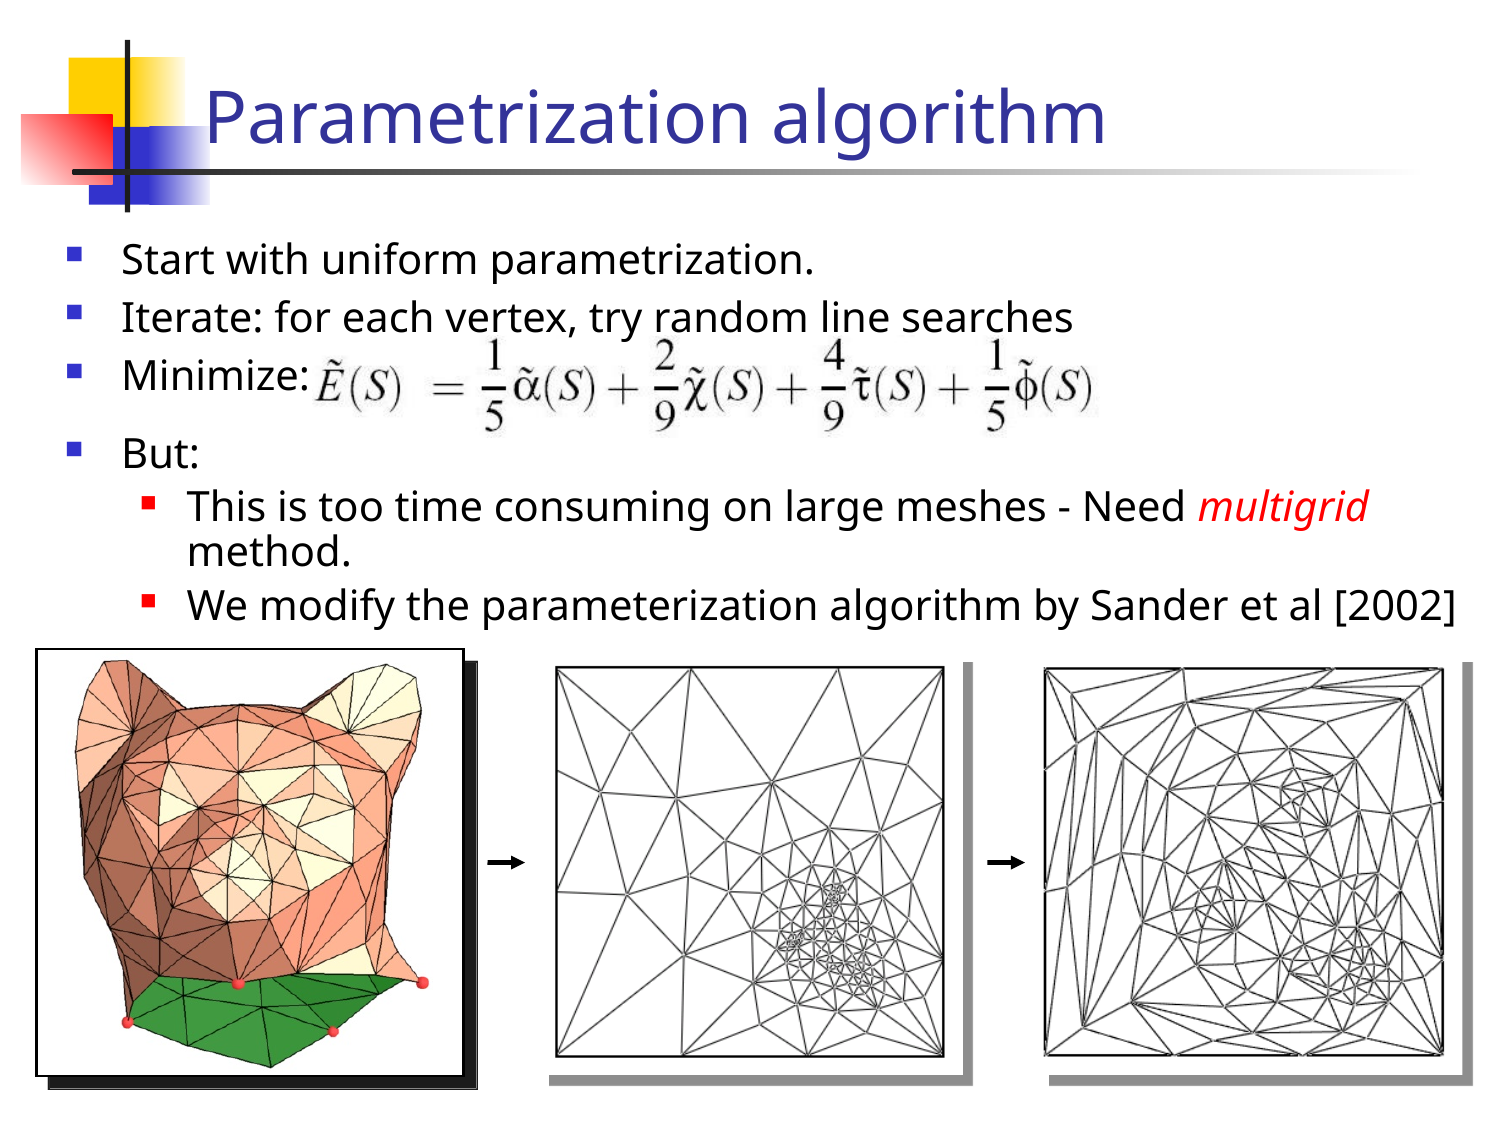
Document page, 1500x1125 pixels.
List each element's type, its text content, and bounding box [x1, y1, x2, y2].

list Start with uniform parametrization. Iterate: for each vertex, try random line searches Minimize: [50, 224, 1313, 413]
text_box But: This is too time consuming on large meshes - Need multigrid method. We modify the parameterization algorithm by Sander et al [2002] [50, 425, 1500, 600]
picture [537, 649, 963, 1076]
picture [1037, 649, 1463, 1076]
picture [312, 335, 1101, 438]
text_box [987, 856, 1025, 869]
title Parametrization algorithm [188, 0, 1468, 167]
text_box [487, 856, 526, 869]
picture [37, 649, 463, 1076]
